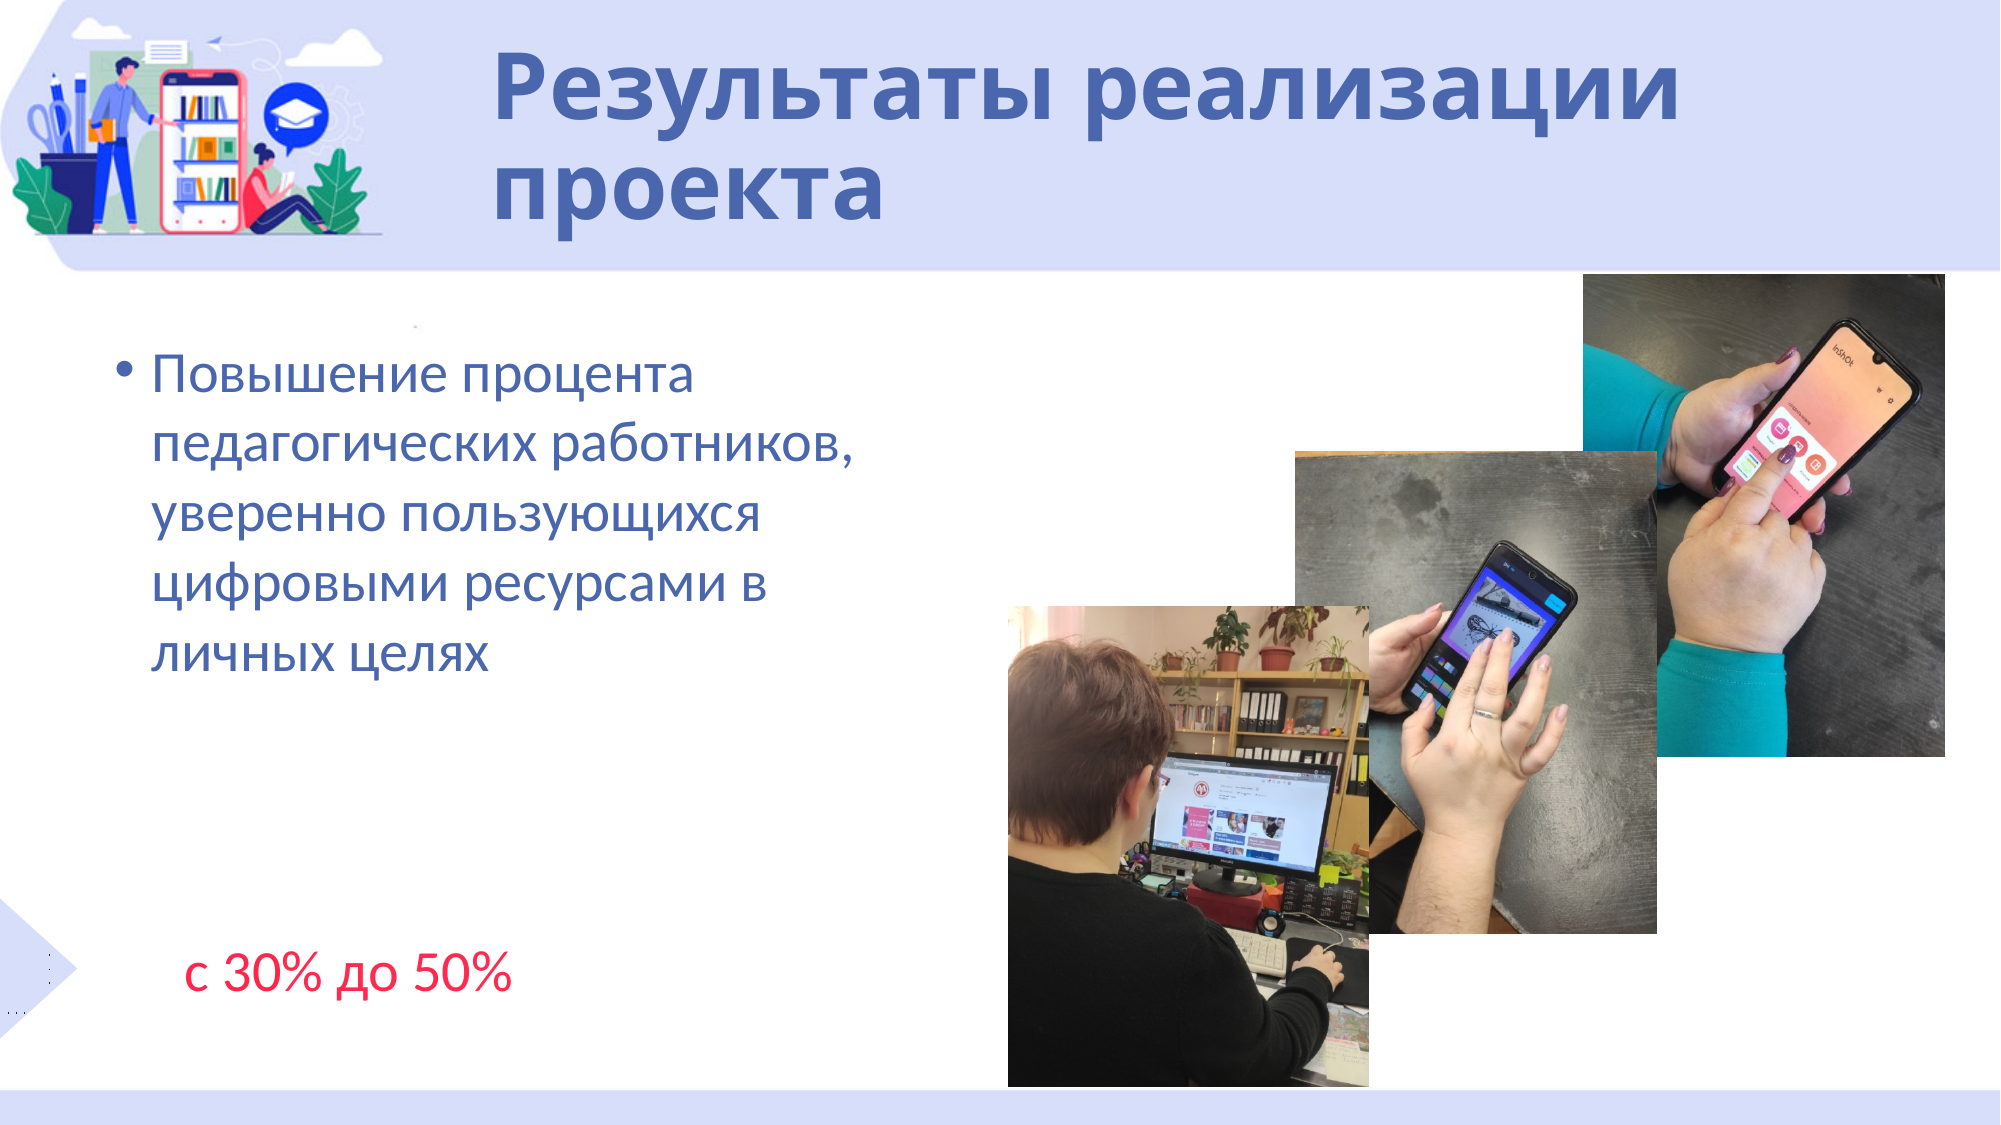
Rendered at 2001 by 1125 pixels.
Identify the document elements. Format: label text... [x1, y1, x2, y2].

text_box с 30% до 50% [169, 925, 529, 1011]
text_box Повышение процента педагогических работников, уверенно пользующихся цифровыми ресурсами в личных целях [99, 326, 956, 969]
title Результаты реализации проекта [475, 31, 1965, 249]
picture [0, 0, 2001, 1125]
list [1008, 606, 1369, 1087]
